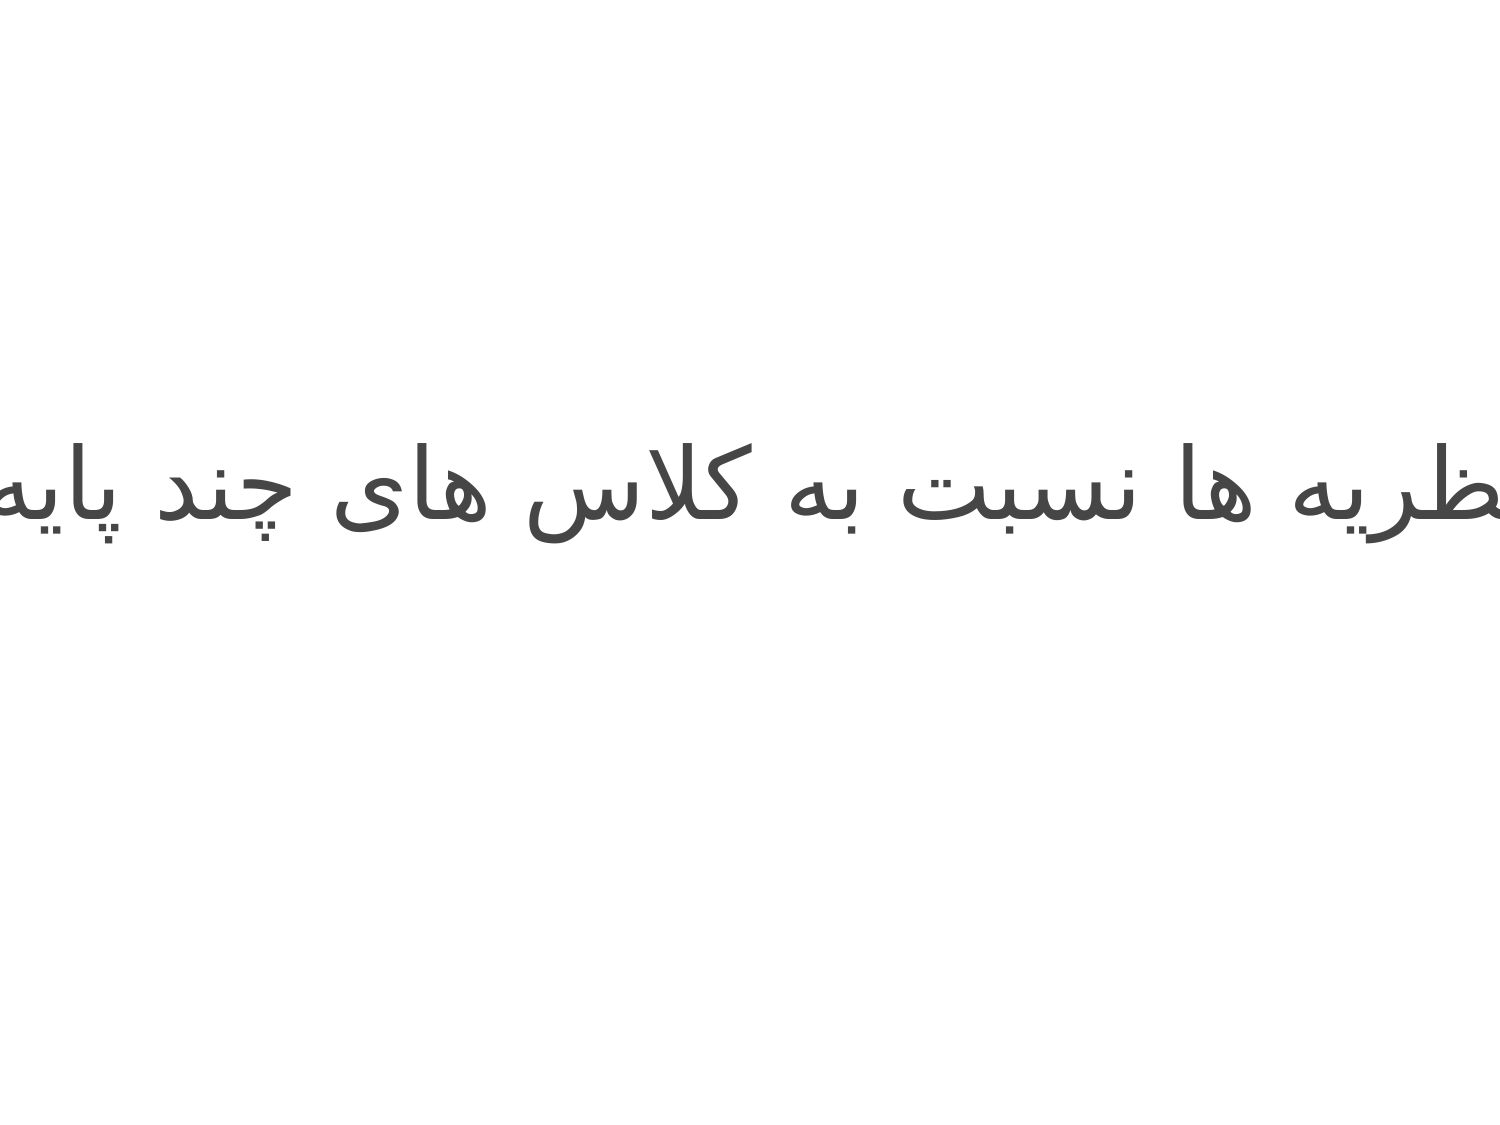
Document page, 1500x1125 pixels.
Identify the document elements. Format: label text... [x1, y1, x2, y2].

text_box نظریه ها نسبت به کلاس های چند پایه [0, 412, 1500, 548]
